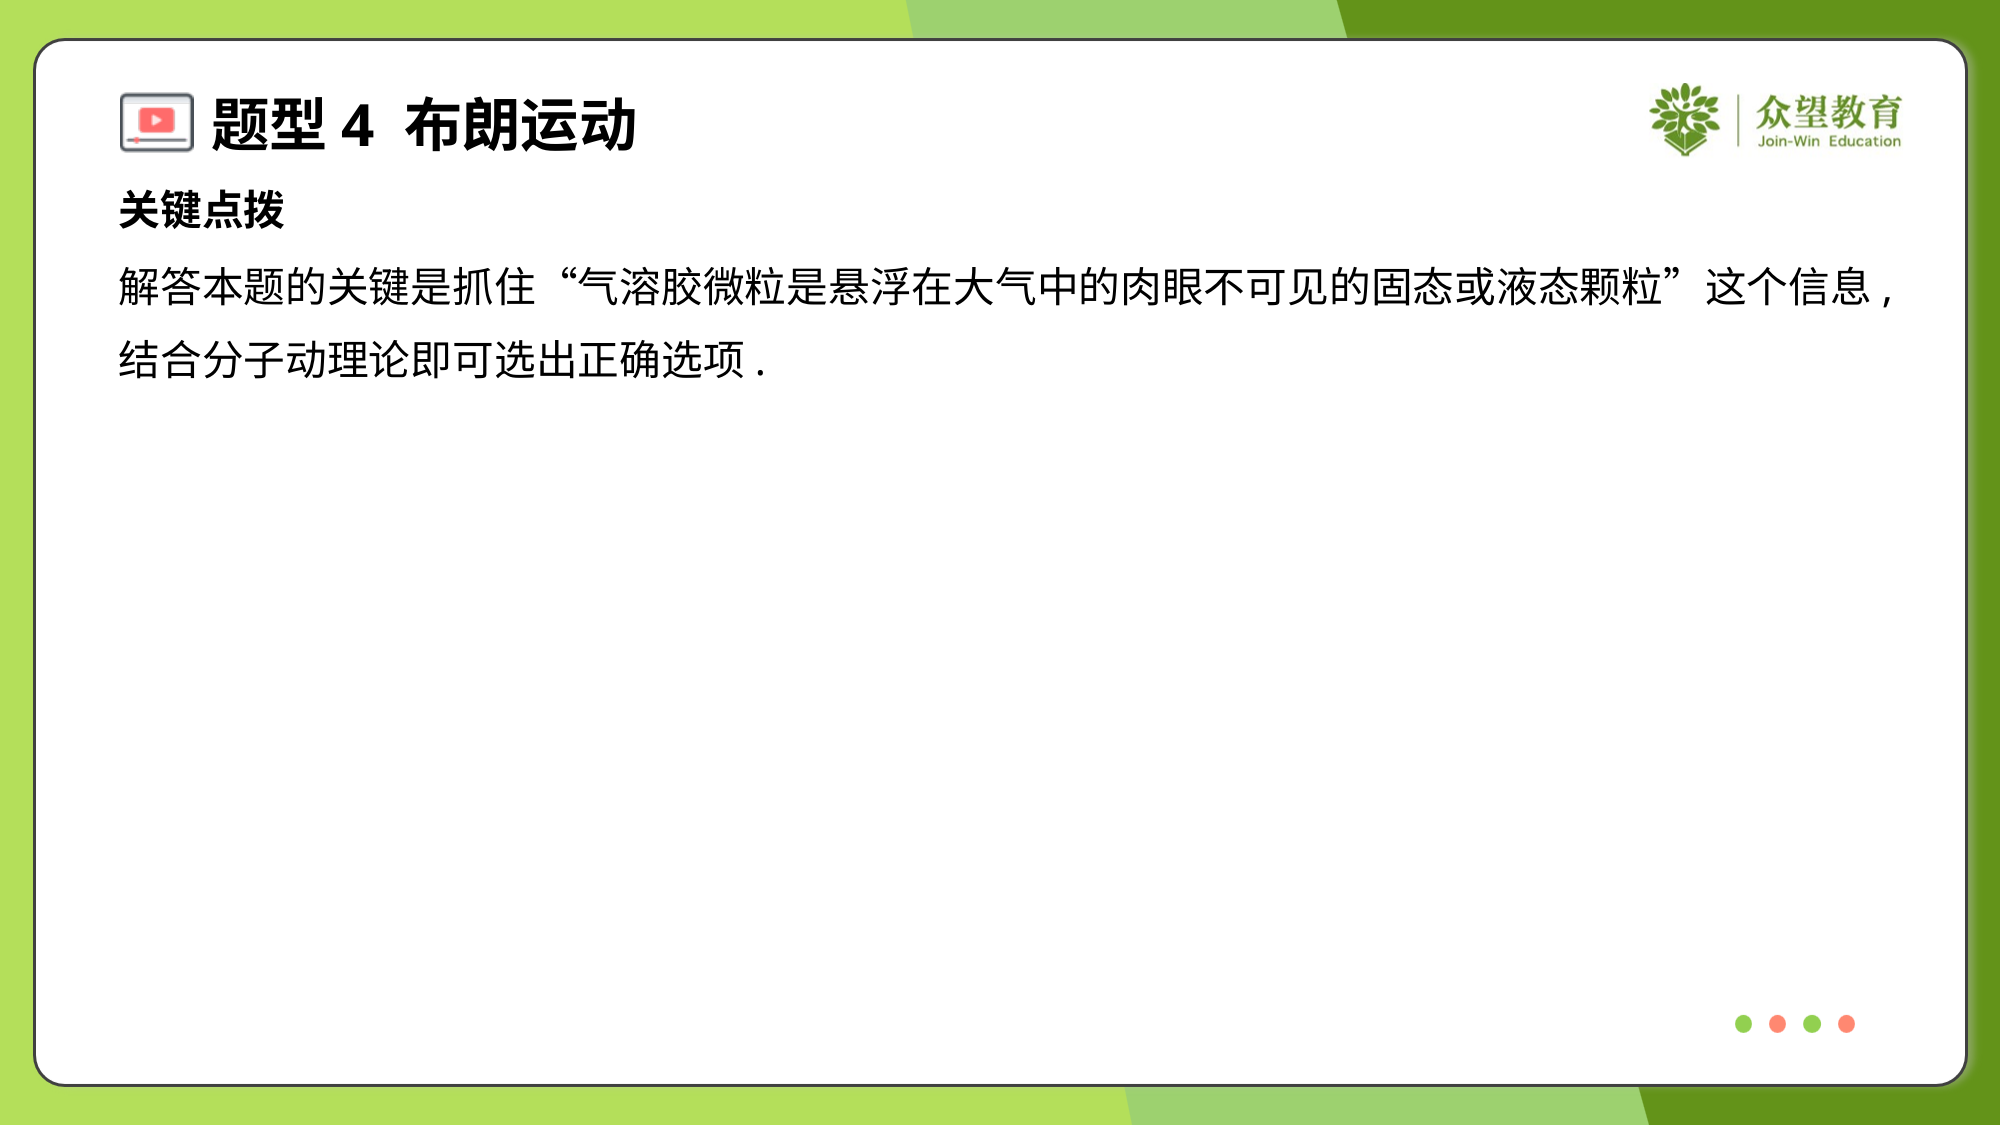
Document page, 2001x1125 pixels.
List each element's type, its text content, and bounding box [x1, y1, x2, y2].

text_box 关键点拨 解答本题的关键是抓住“气溶胶微粒是悬浮在大气中的肉眼不可见的固态或液态颗粒”这个信息, 结合分子动理论即可选出正确选项. [118, 158, 1883, 377]
picture [0, 0, 2000, 1125]
